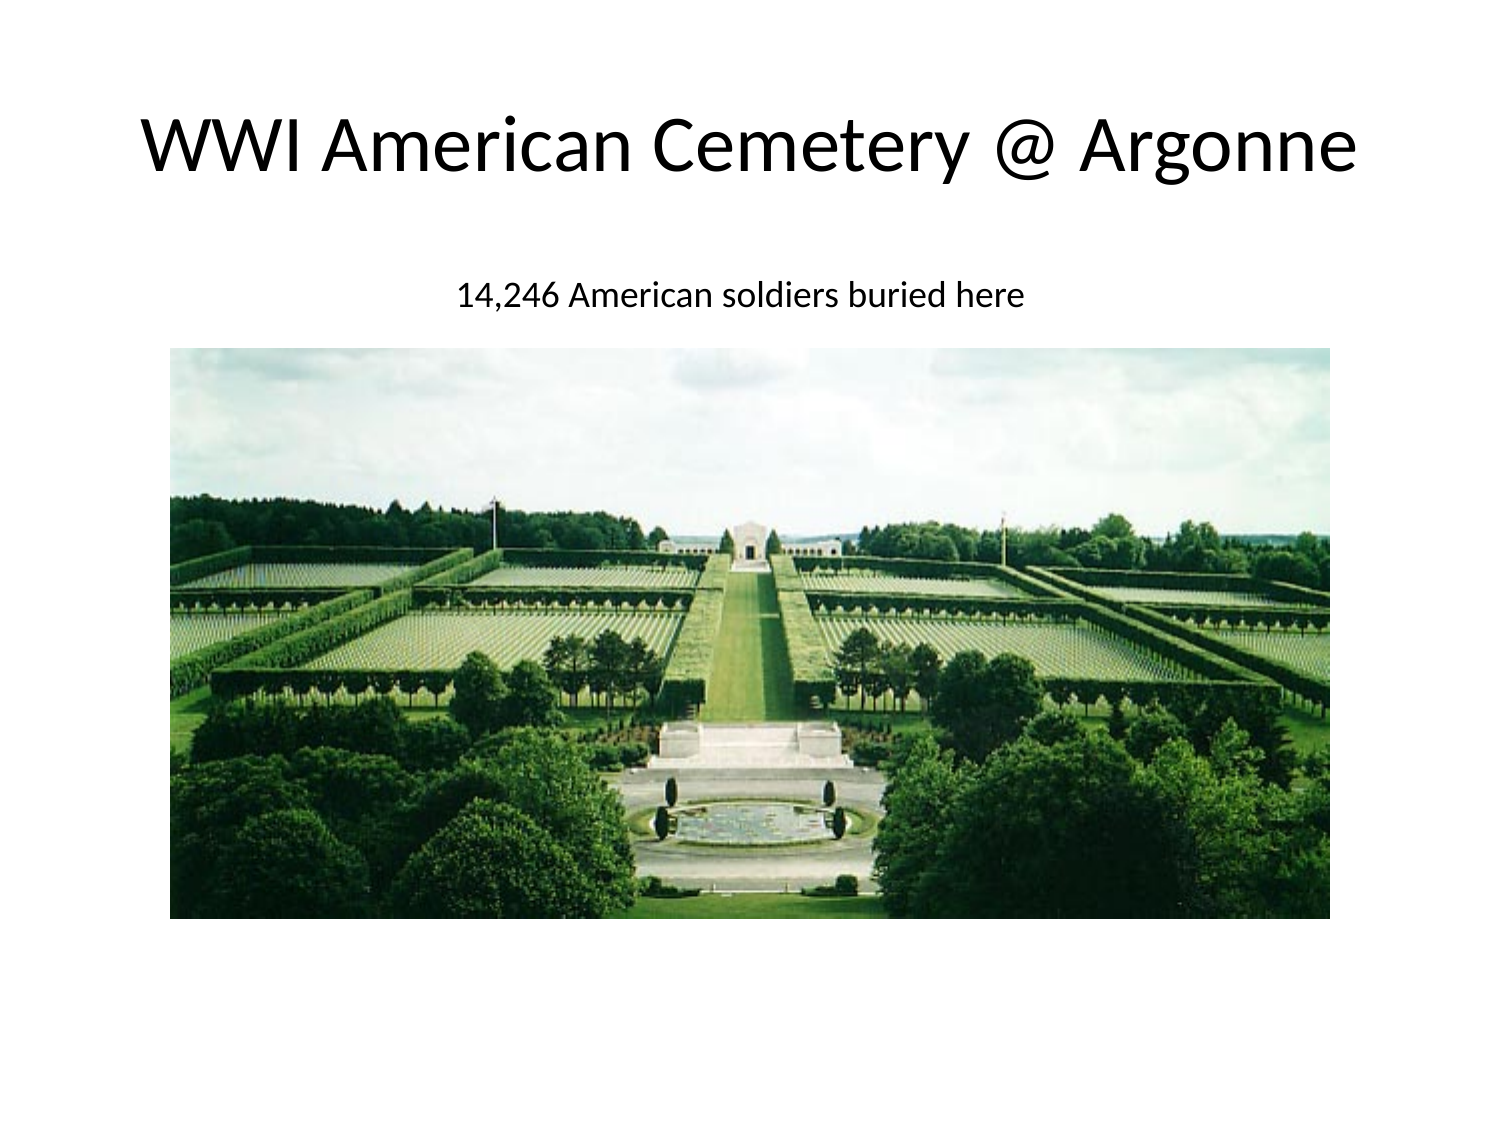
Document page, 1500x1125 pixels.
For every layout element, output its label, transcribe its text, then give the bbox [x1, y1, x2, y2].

title WWI American Cemetery @ Argonne [75, 45, 1425, 233]
text_box 14,246 American soldiers buried here [440, 262, 1041, 323]
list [169, 348, 1331, 919]
